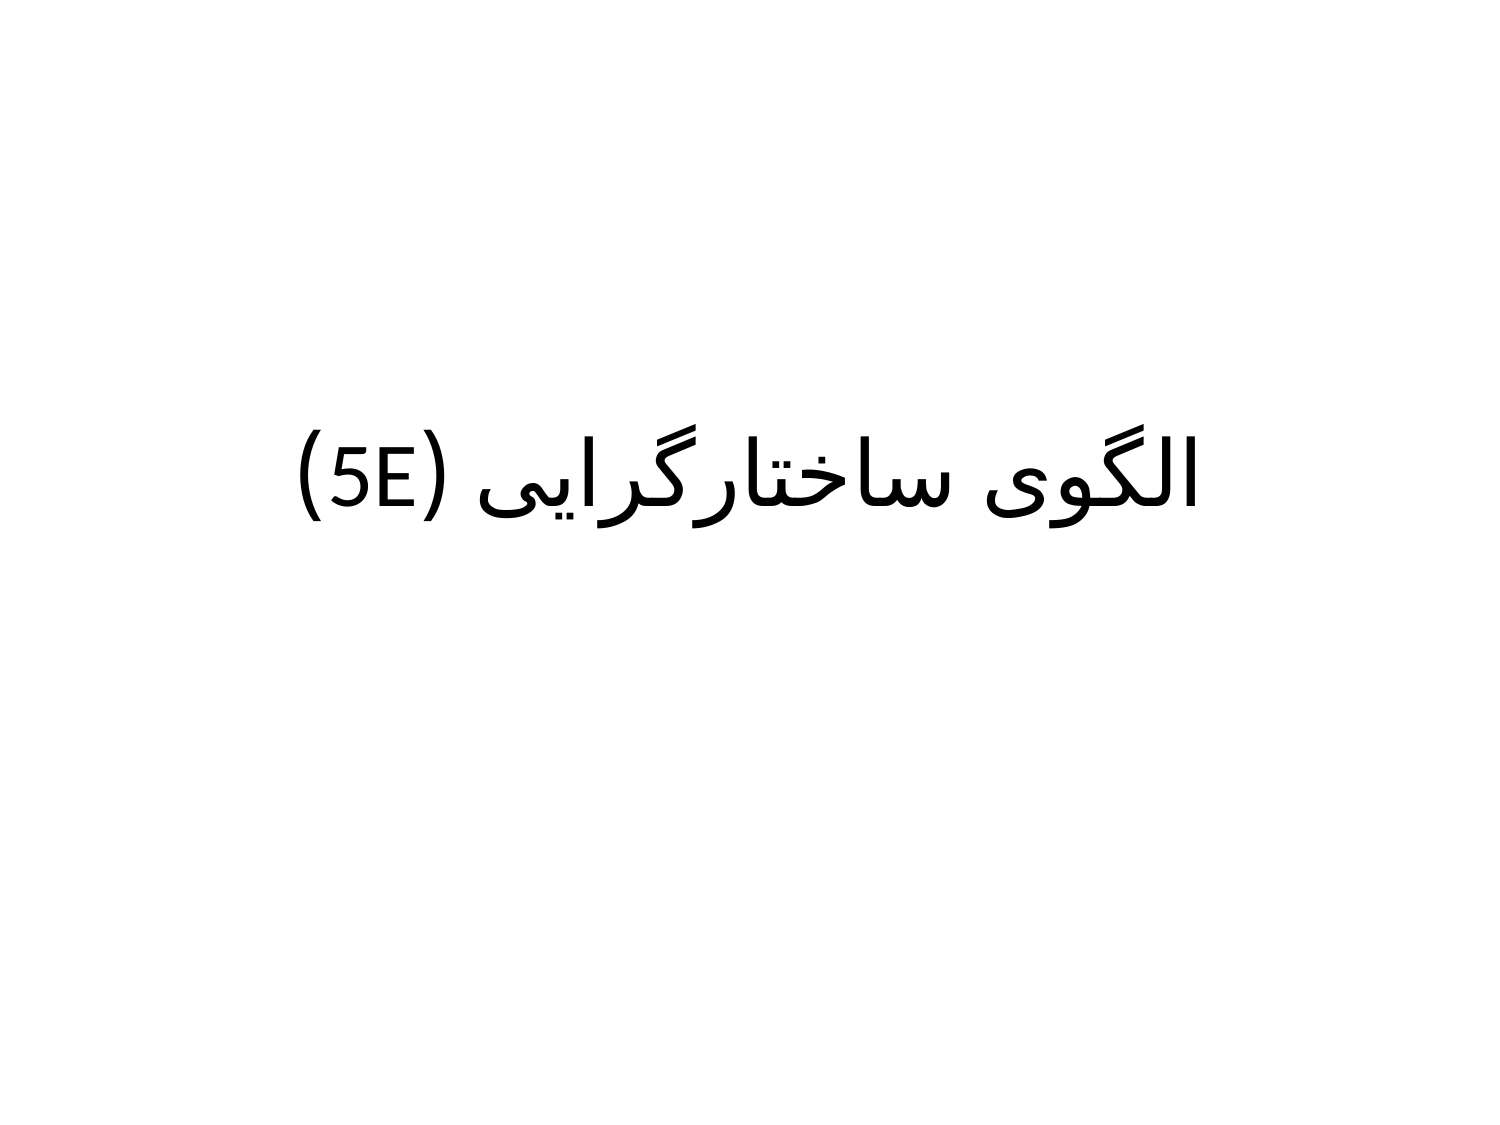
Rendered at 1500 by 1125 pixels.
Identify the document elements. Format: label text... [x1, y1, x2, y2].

title الگوی ساختارگرایی (5E) [112, 349, 1388, 591]
